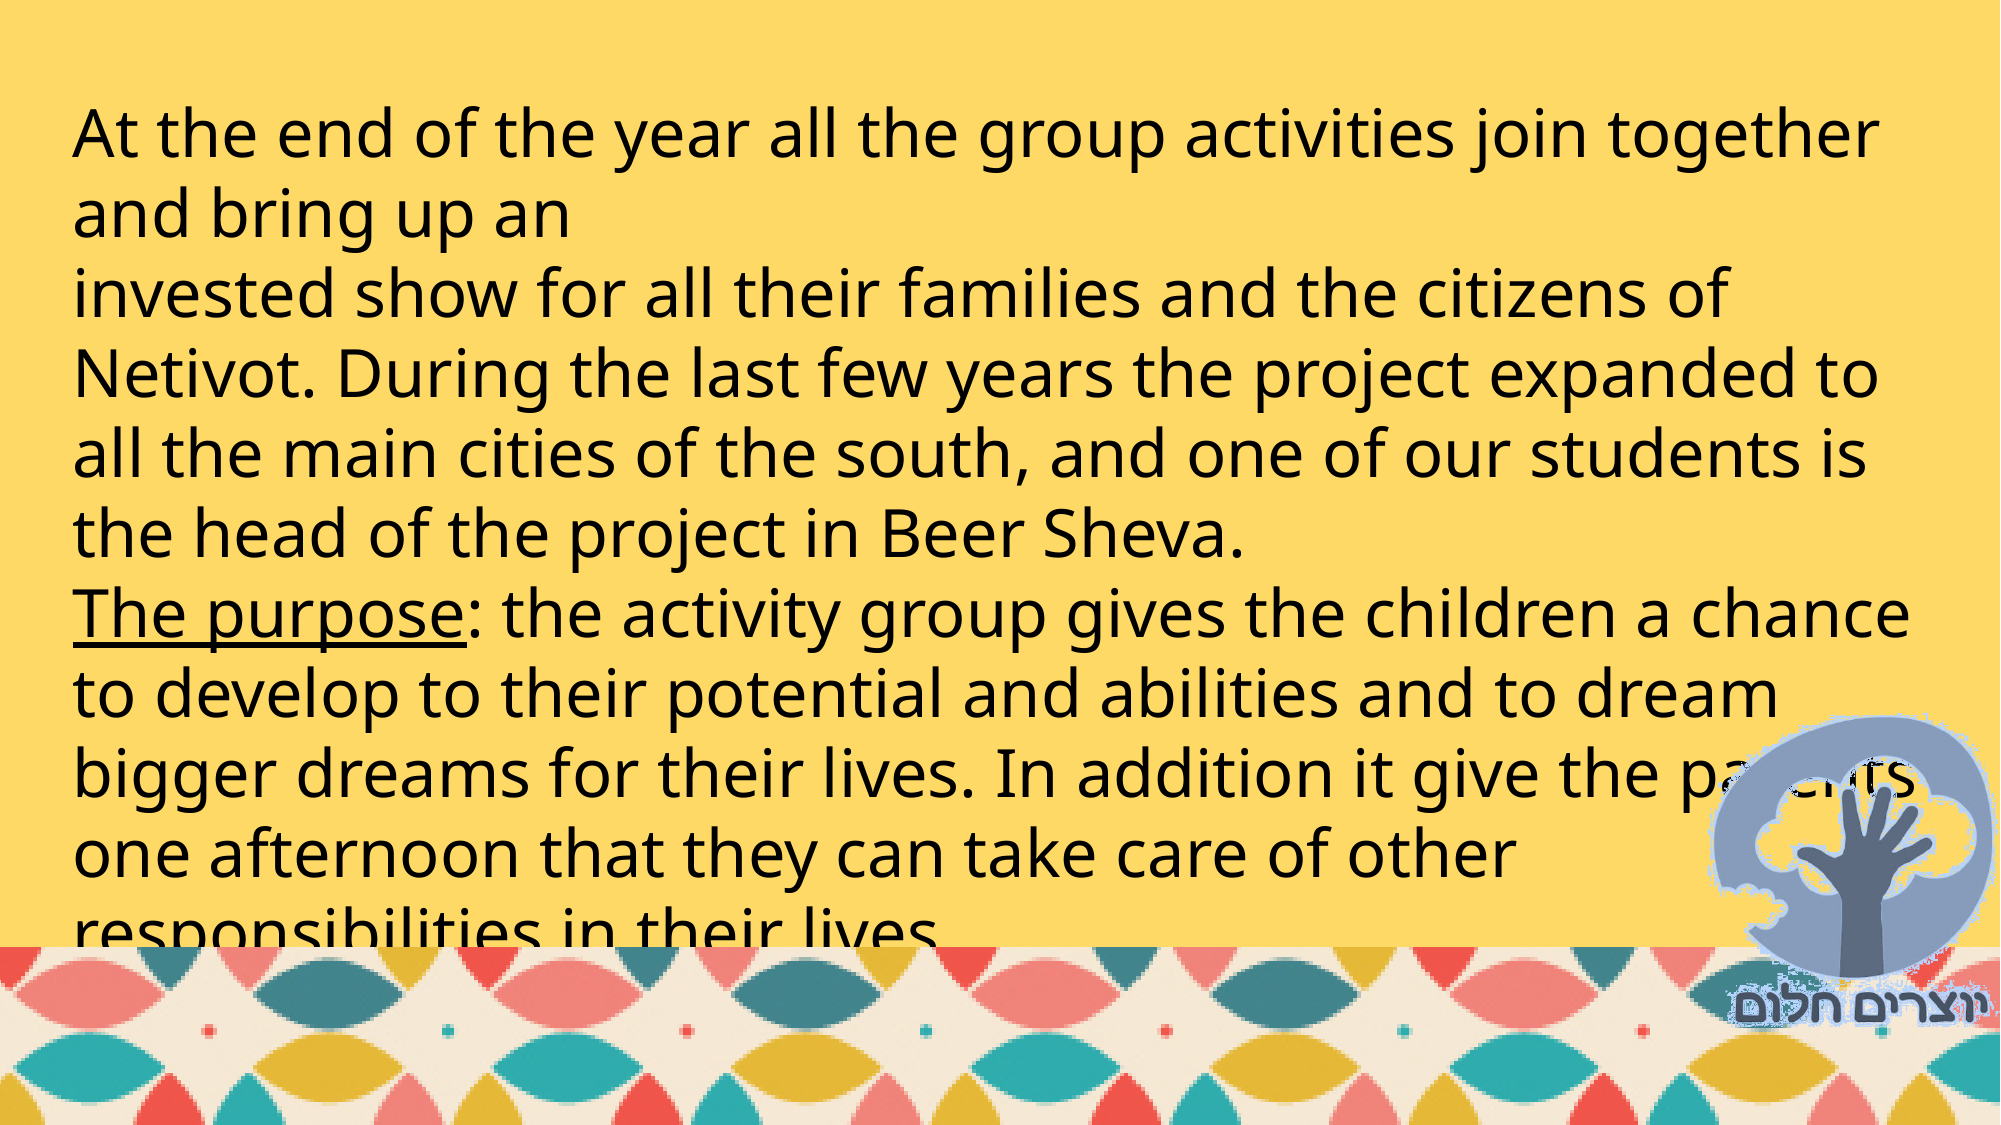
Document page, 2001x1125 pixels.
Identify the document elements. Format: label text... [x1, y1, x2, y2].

picture [0, 704, 2000, 1125]
text_box At the end of the year all the group activities join together and bring up an invested show for all their families and the citizens of Netivot. During the last few years the project expanded to all the main cities of the south, and one of our students is the head of the project in Beer Sheva. The purpose: the activity group gives the children a chance to develop to their potential and abilities and to dream bigger dreams for their lives. In addition it give the parents one afternoon that they can take care of other responsibilities in their lives. [57, 83, 1970, 947]
